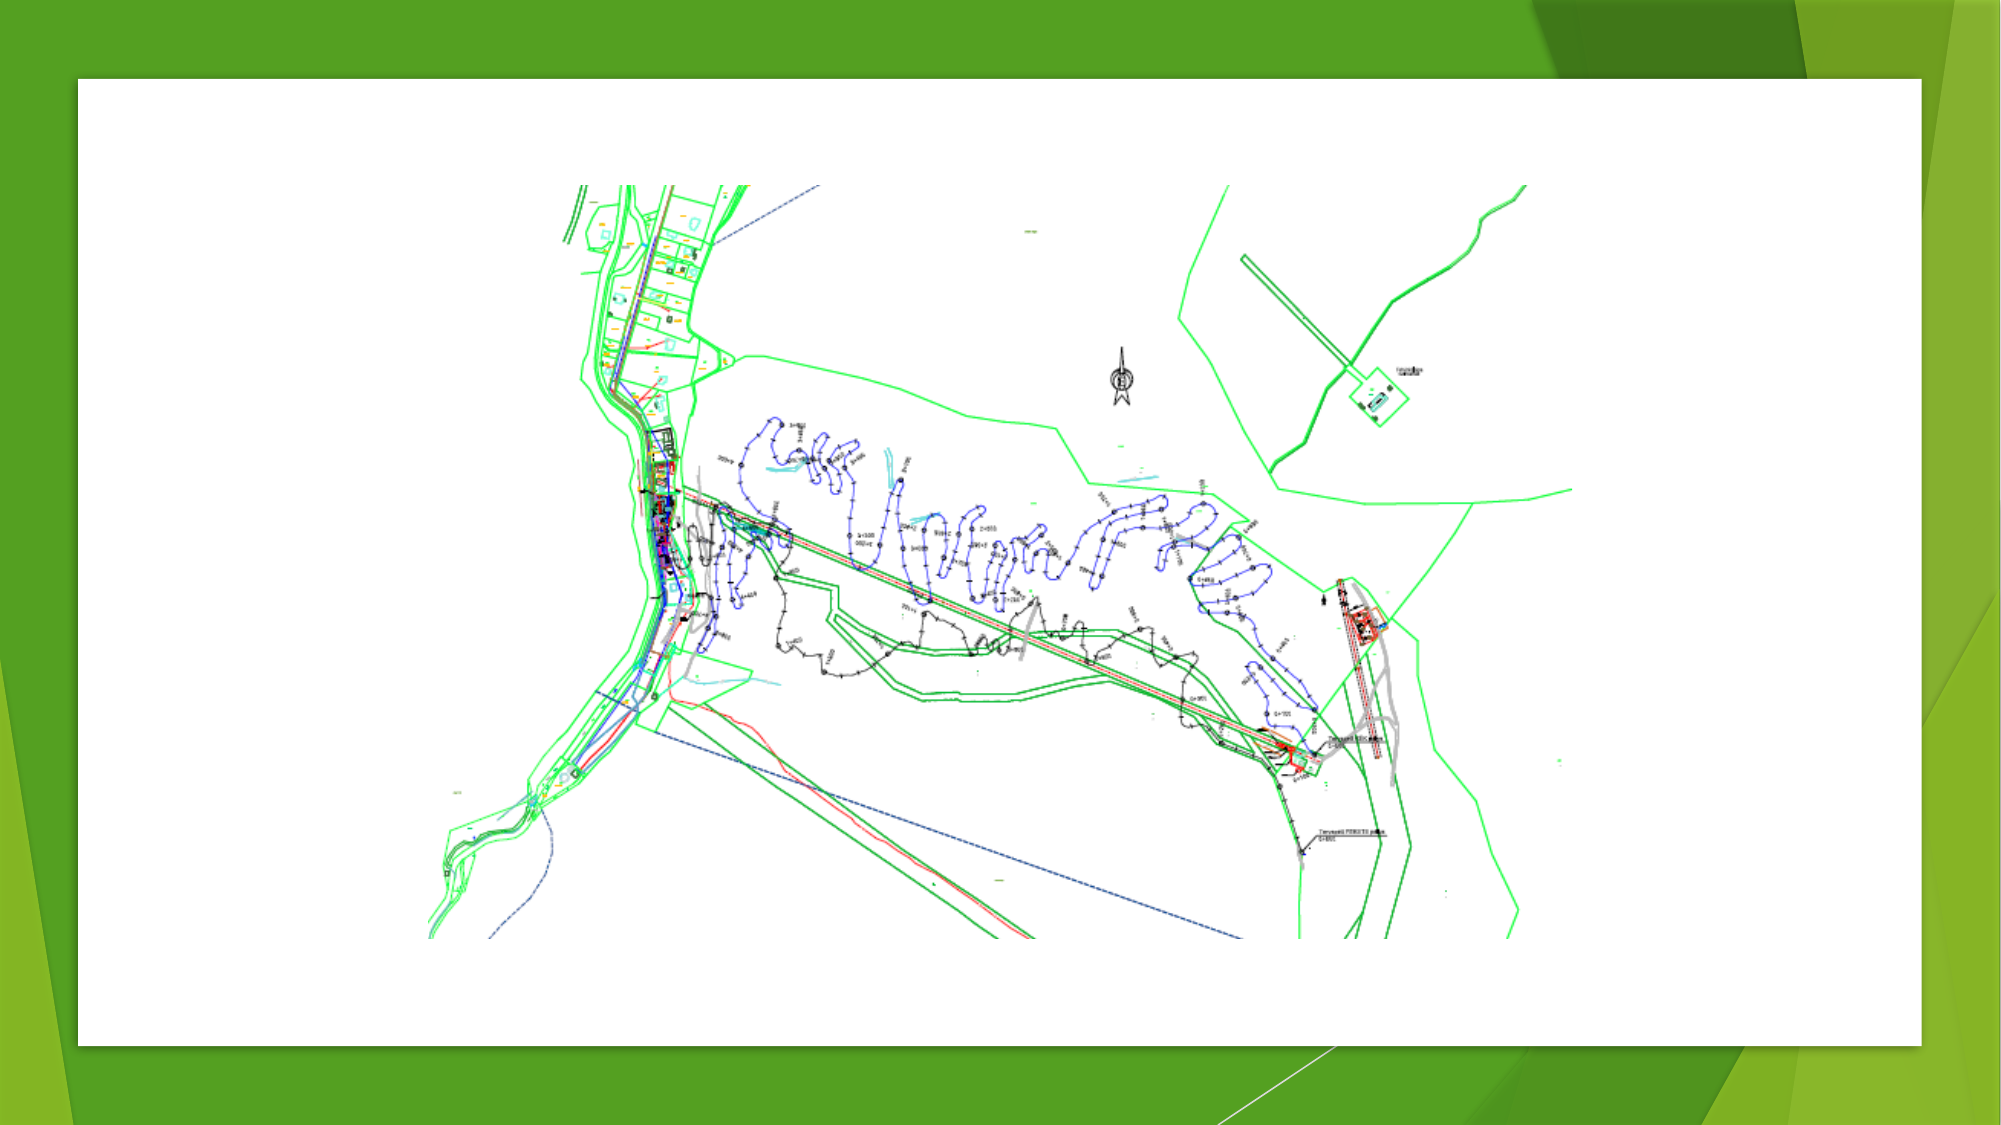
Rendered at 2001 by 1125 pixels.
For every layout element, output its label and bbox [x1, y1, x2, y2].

picture [427, 185, 1573, 940]
text_box [0, 0, 2000, 1125]
